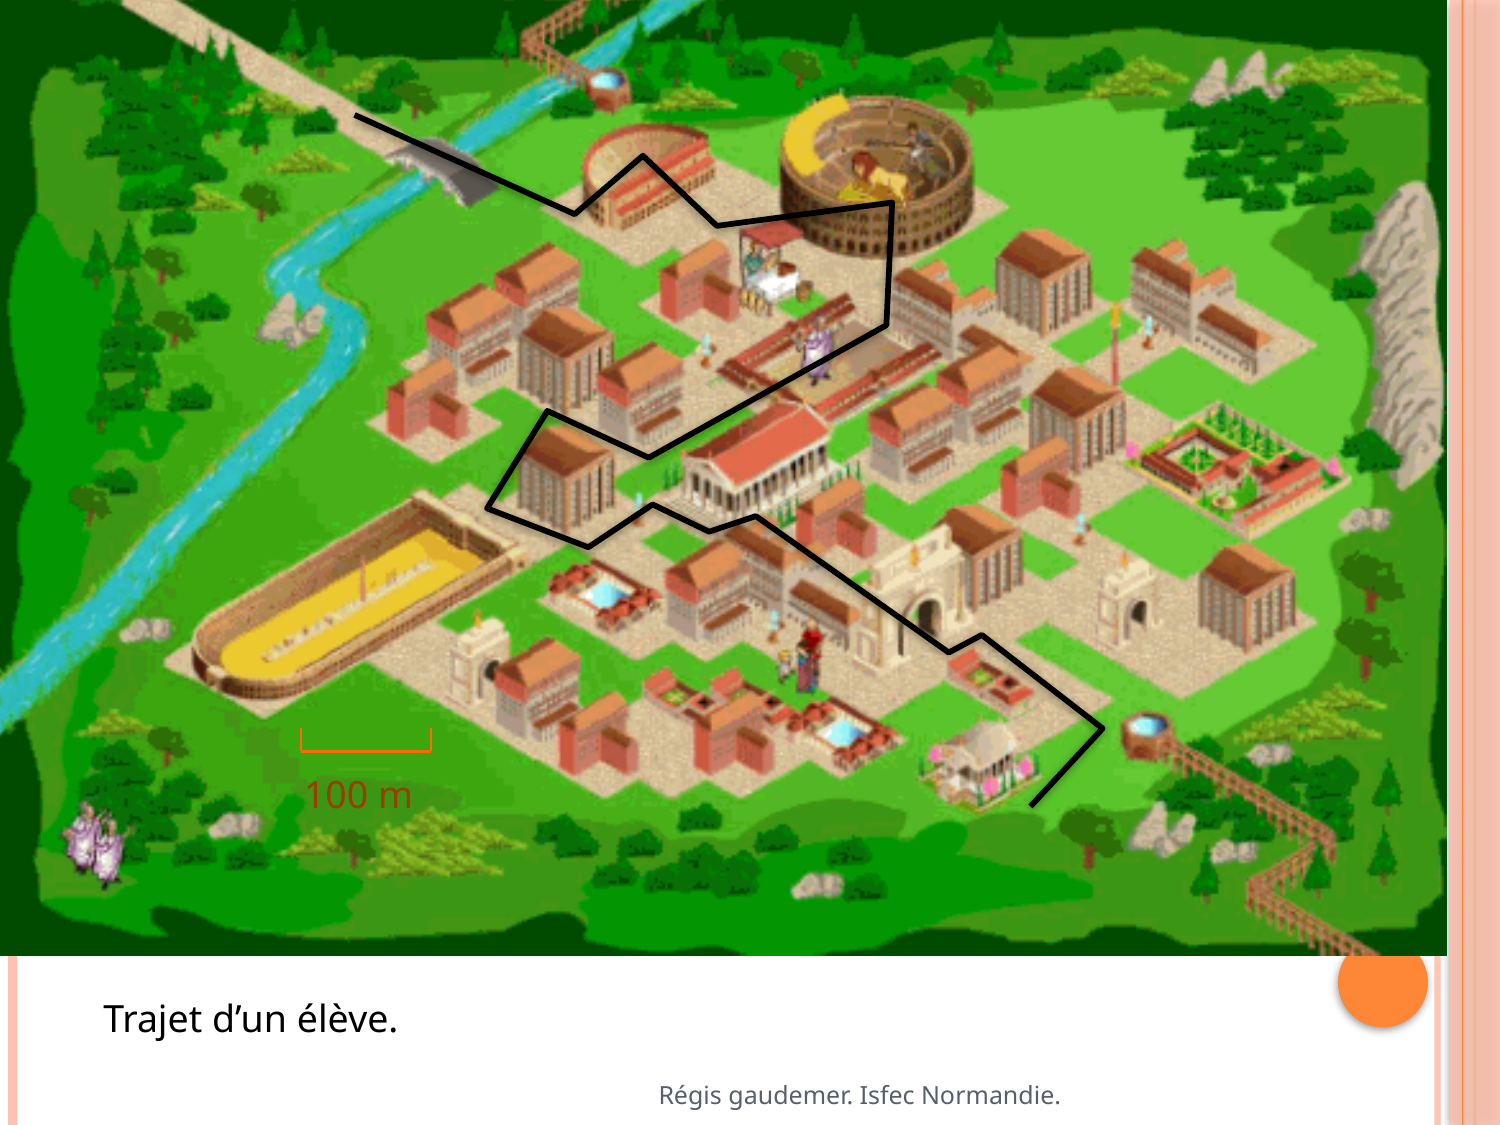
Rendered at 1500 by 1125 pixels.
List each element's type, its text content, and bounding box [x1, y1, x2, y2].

picture [0, 0, 1448, 956]
text_box Trajet d’un élève. [88, 987, 455, 1048]
footer Régis gaudemer. Isfec Normandie. [643, 1065, 1119, 1125]
